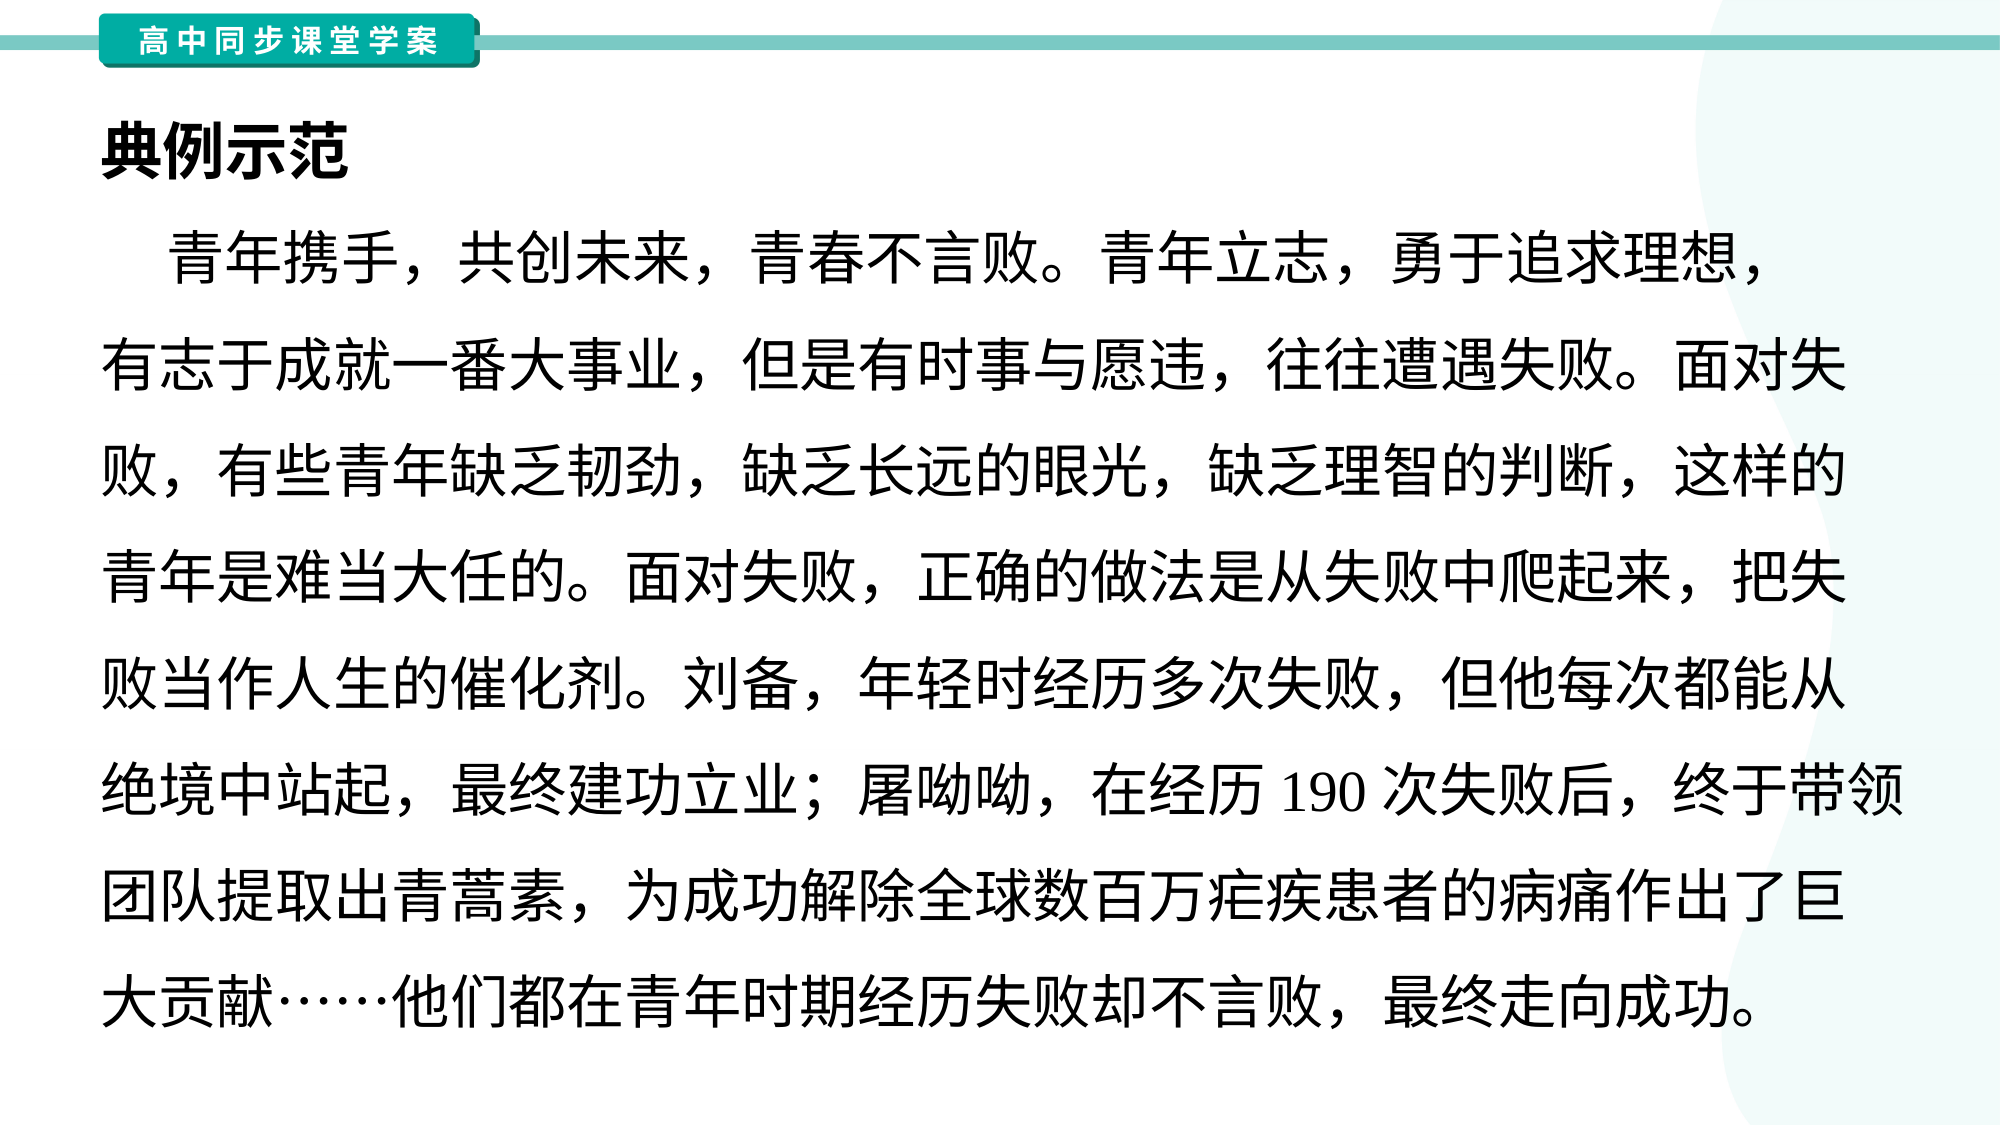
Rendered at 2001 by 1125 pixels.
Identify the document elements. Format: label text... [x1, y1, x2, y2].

text_box 典例示范 [100, 76, 1899, 185]
picture [0, 0, 2000, 1125]
text_box 青年携手，共创未来，青春不言败。青年立志，勇于追求理想， 有志于成就一番大事业，但是有时事与愿违，往往遭遇失败。面对失 败，有些青年缺乏韧劲，缺乏长远的眼光，缺乏理智的判断，这样的 青年是难当大任的。面对失败，正确的做法是从失败中爬起来，把失 败当作人生的催化剂。刘备，年轻时经历多次失败，但他每次都能从 绝境中站起，最终建功立业；屠呦呦，在经历190次失败后，终于带领 团队提取出青蒿素，为成功解除全球数百万疟疾患者的病痛作出了巨 大贡献……他们都在青年时期经历失败却不言败，最终走向成功。 [100, 185, 1899, 1036]
